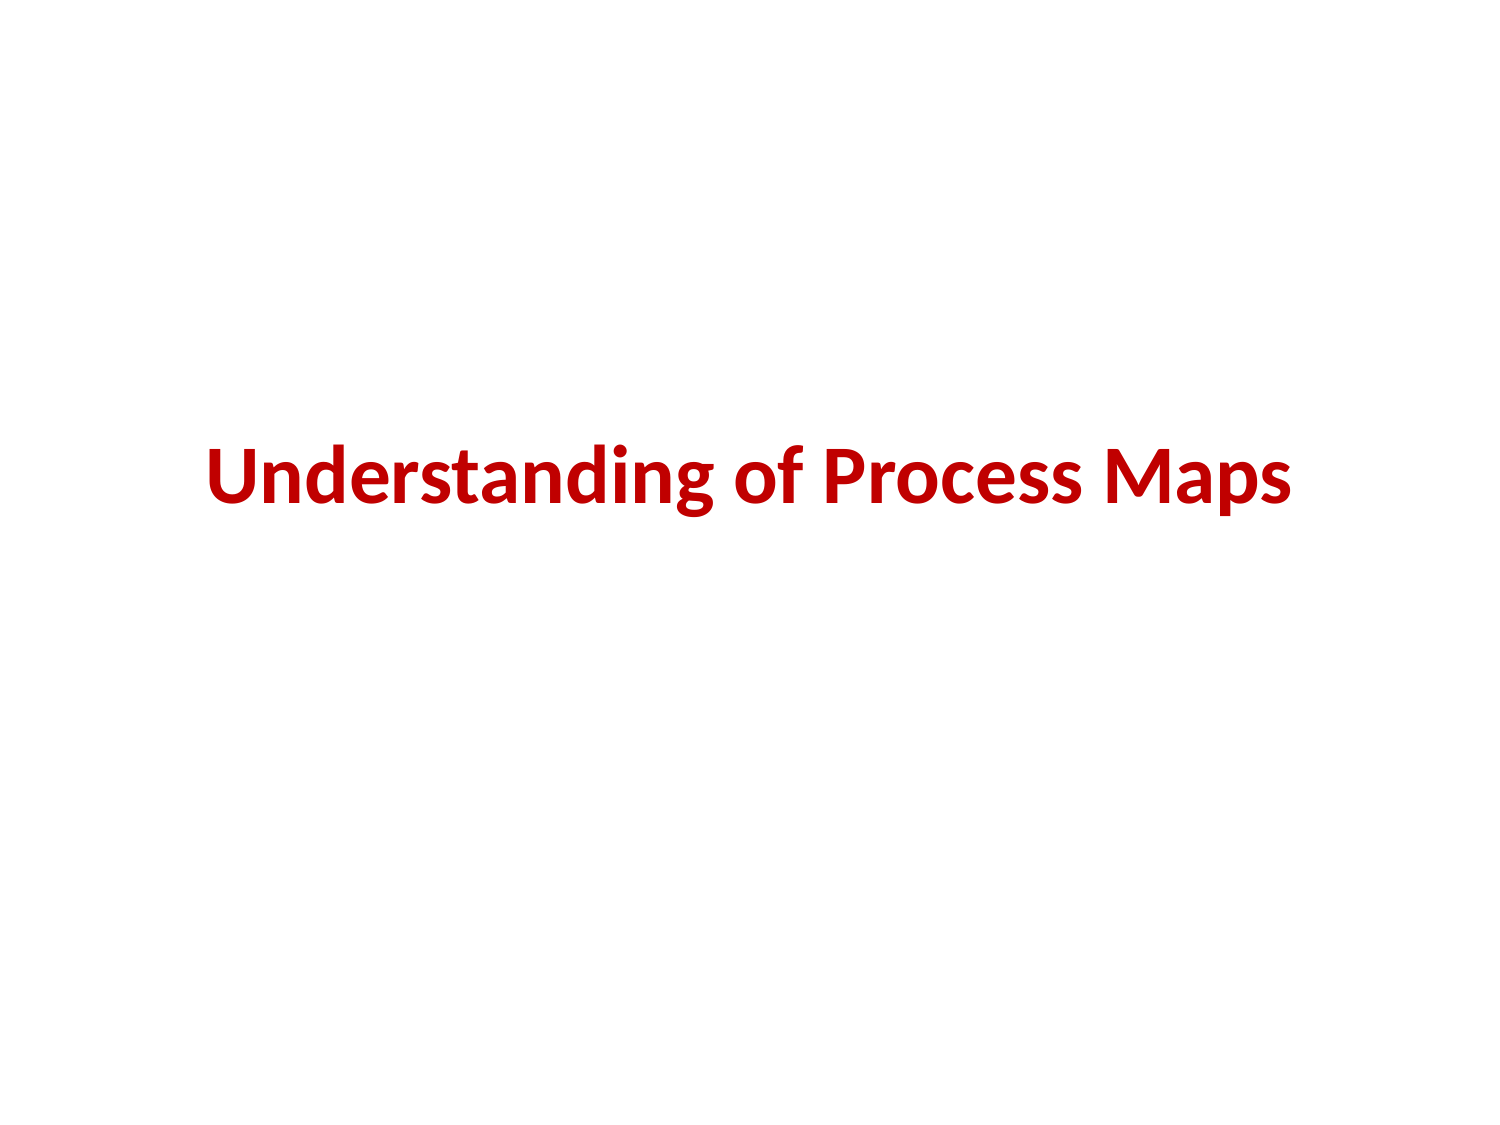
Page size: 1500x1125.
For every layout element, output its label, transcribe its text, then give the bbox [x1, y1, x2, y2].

title Understanding of Process Maps [112, 349, 1388, 591]
